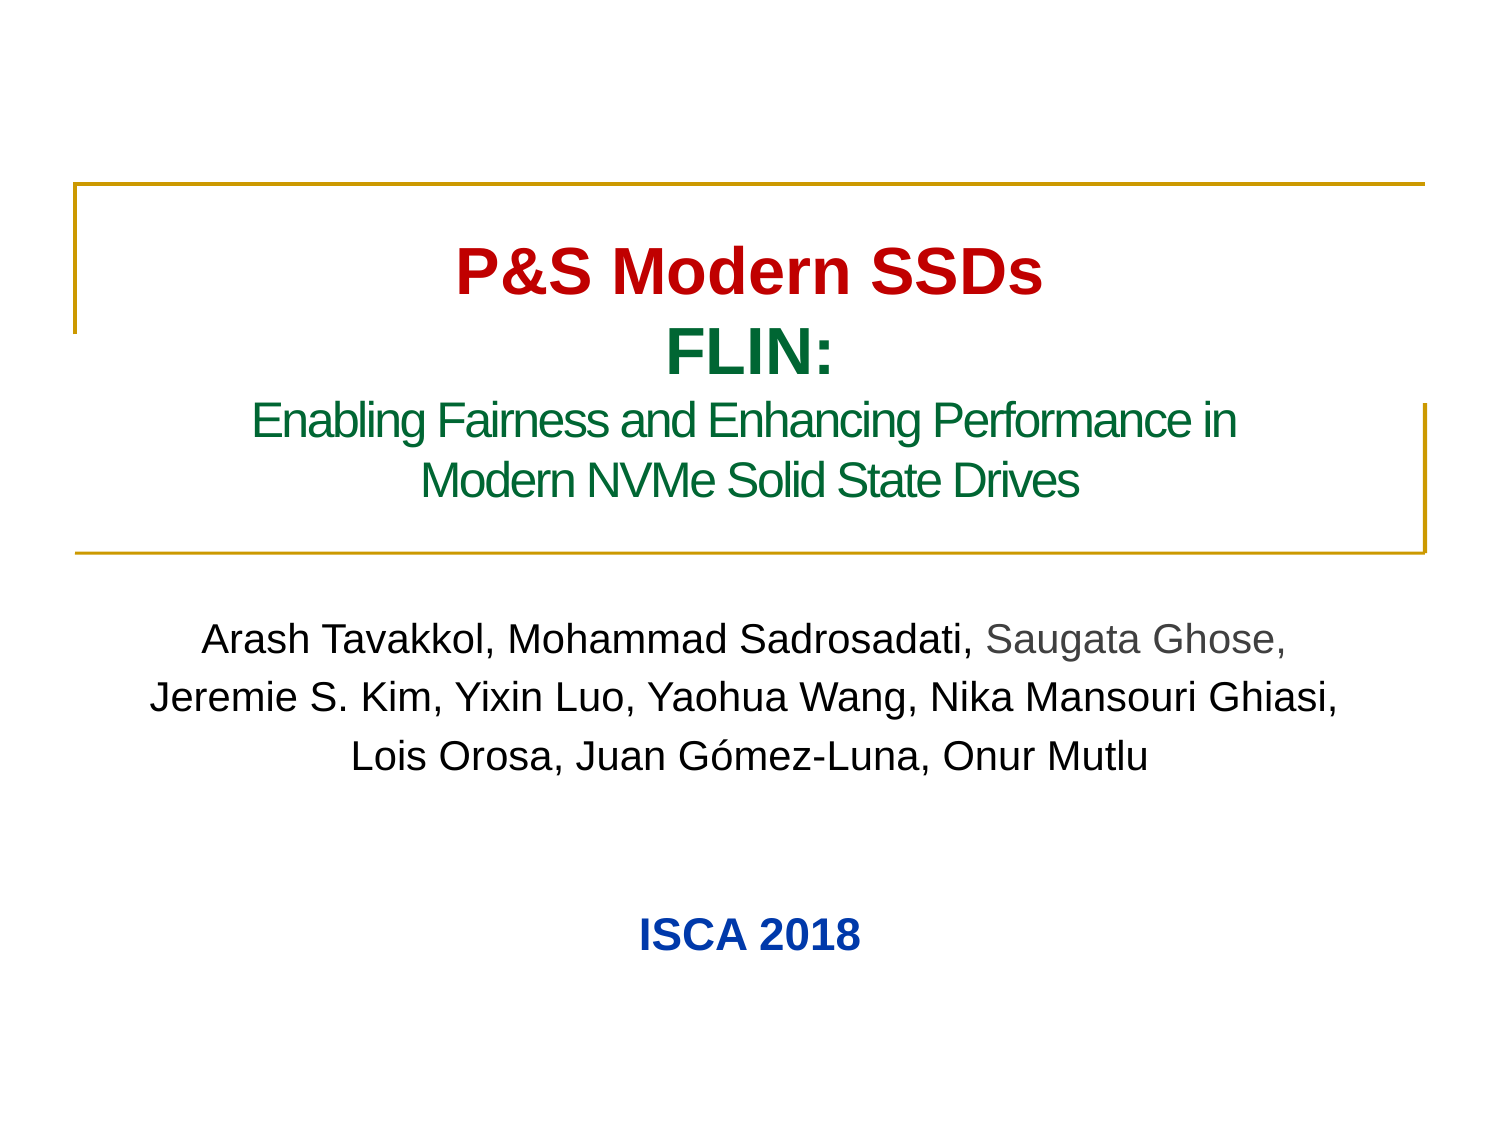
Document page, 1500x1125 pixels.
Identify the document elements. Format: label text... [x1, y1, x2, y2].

title P&S Modern SSDs FLIN: Enabling Fairness and Enhancing Performance in Modern NVMe Solid State Drives [40, 196, 1461, 540]
subtitle Arash Tavakkol, Mohammad Sadrosadati, Saugata Ghose, Jeremie S. Kim, Yixin Luo, Yaohua Wang, Nika Mansouri Ghiasi, Lois Orosa, Juan Gómez-Luna, Onur Mutlu ISCA 2018 [1, 550, 1499, 1083]
